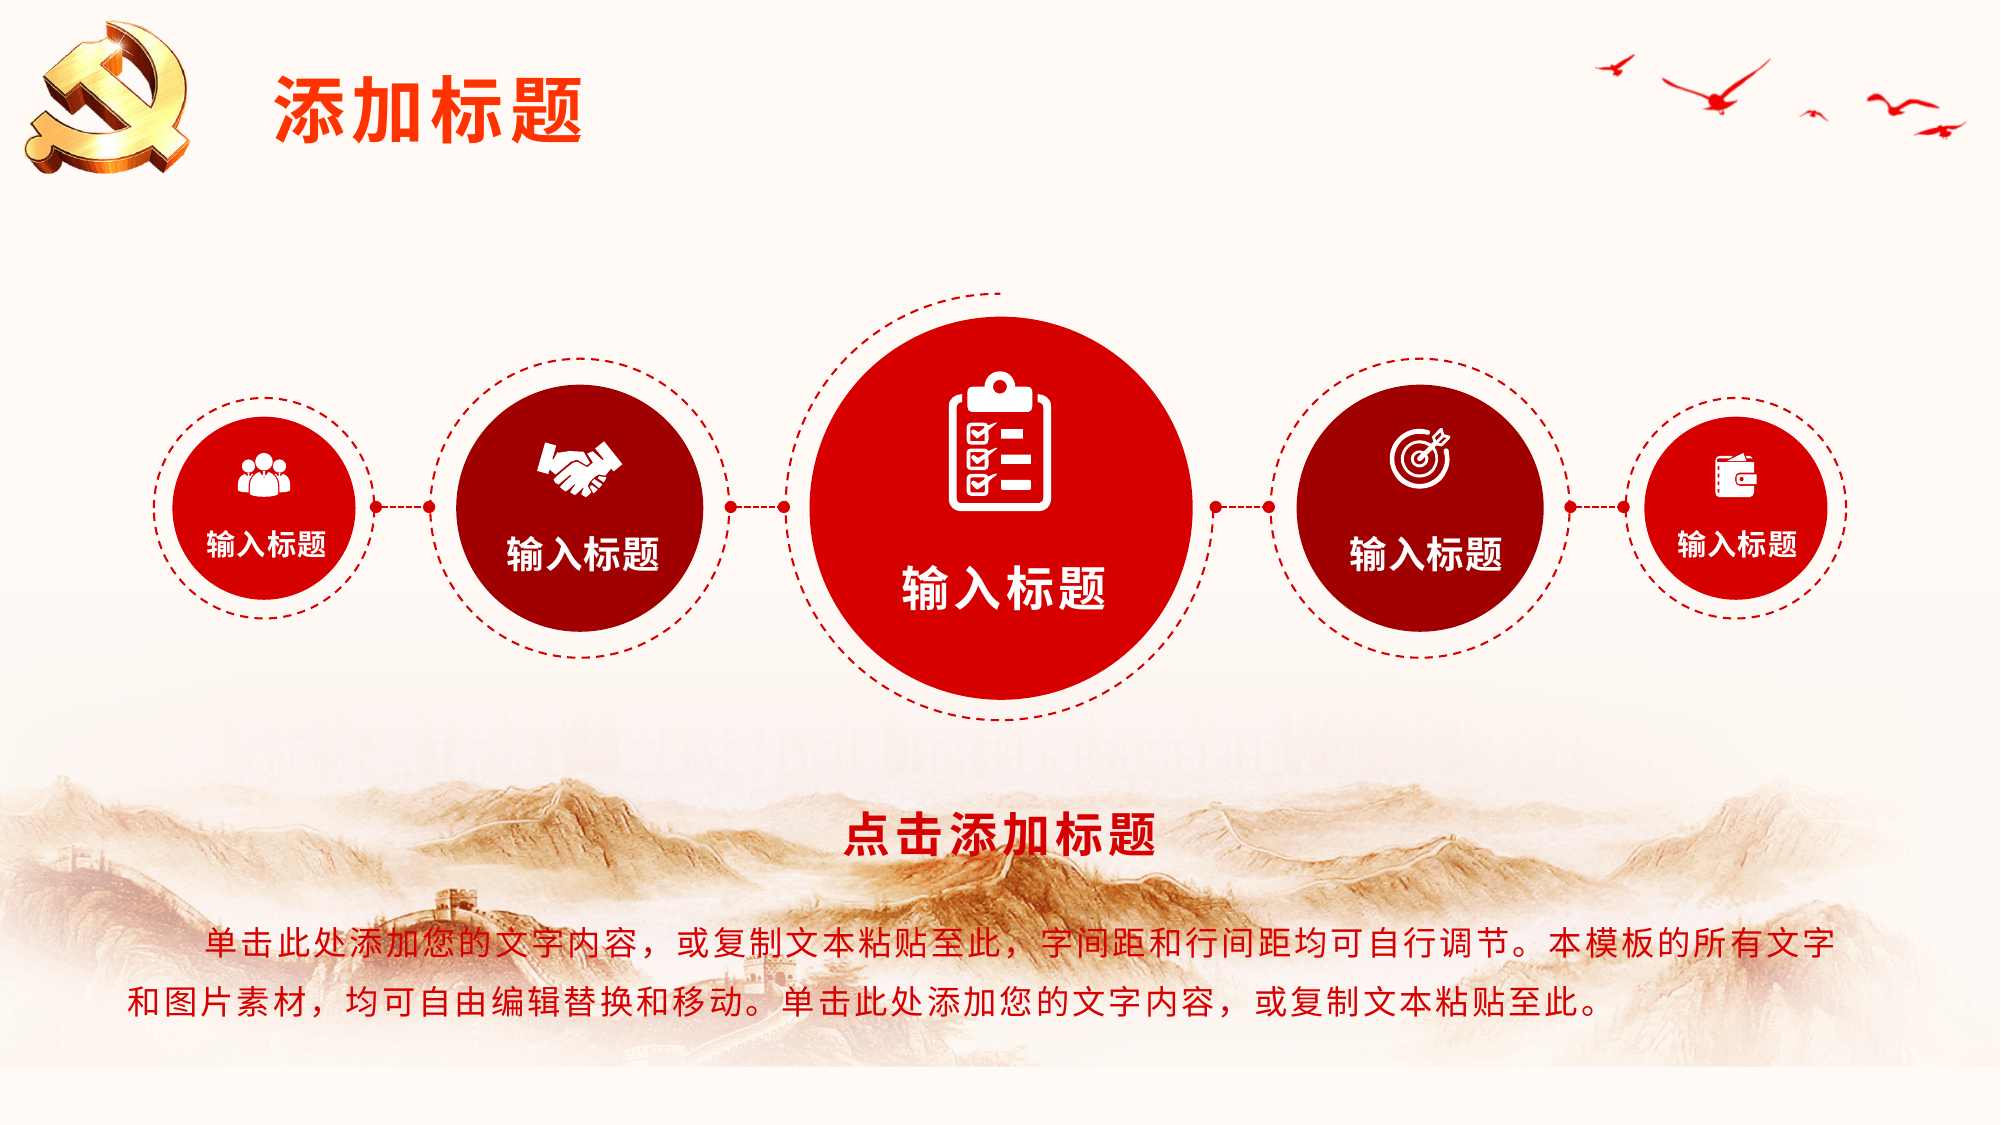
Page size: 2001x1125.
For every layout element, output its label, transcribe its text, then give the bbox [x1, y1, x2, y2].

text_box [537, 441, 623, 498]
text_box [429, 357, 731, 659]
text_box 输入标题 [1659, 519, 1813, 569]
text_box [785, 293, 1214, 721]
picture [20, 7, 195, 187]
list 添加标题 [257, 56, 1676, 160]
text_box [1400, 428, 1451, 478]
text_box [455, 383, 705, 633]
text_box 输入标题 [878, 551, 1122, 624]
text_box [1643, 415, 1829, 560]
text_box 输入标题 [1325, 523, 1518, 584]
text_box 单击此处添加您的文字内容，或复制文本粘贴至此，字间距和行间距均可自行调节。本模板的所有文字和图片素材，均可自由编辑替换和移动。单击此处添加您的文字内容，或复制文本粘贴至此。 [113, 894, 1887, 1030]
text_box [1269, 357, 1571, 659]
text_box [1295, 383, 1545, 633]
text_box [194, 569, 334, 601]
text_box [1715, 452, 1757, 498]
text_box [152, 396, 376, 620]
text_box [237, 452, 291, 497]
picture [0, 592, 2001, 1067]
text_box [967, 371, 1033, 412]
text_box 输入标题 [483, 523, 675, 584]
text_box 输入标题 [188, 519, 342, 569]
text_box [1624, 396, 1848, 620]
text_box [1666, 569, 1806, 601]
text_box [171, 415, 357, 562]
text_box [1389, 428, 1450, 489]
text_box 点击添加标题 [828, 796, 1172, 869]
text_box [808, 315, 1194, 701]
picture [1595, 54, 1967, 141]
text_box [948, 394, 1052, 512]
